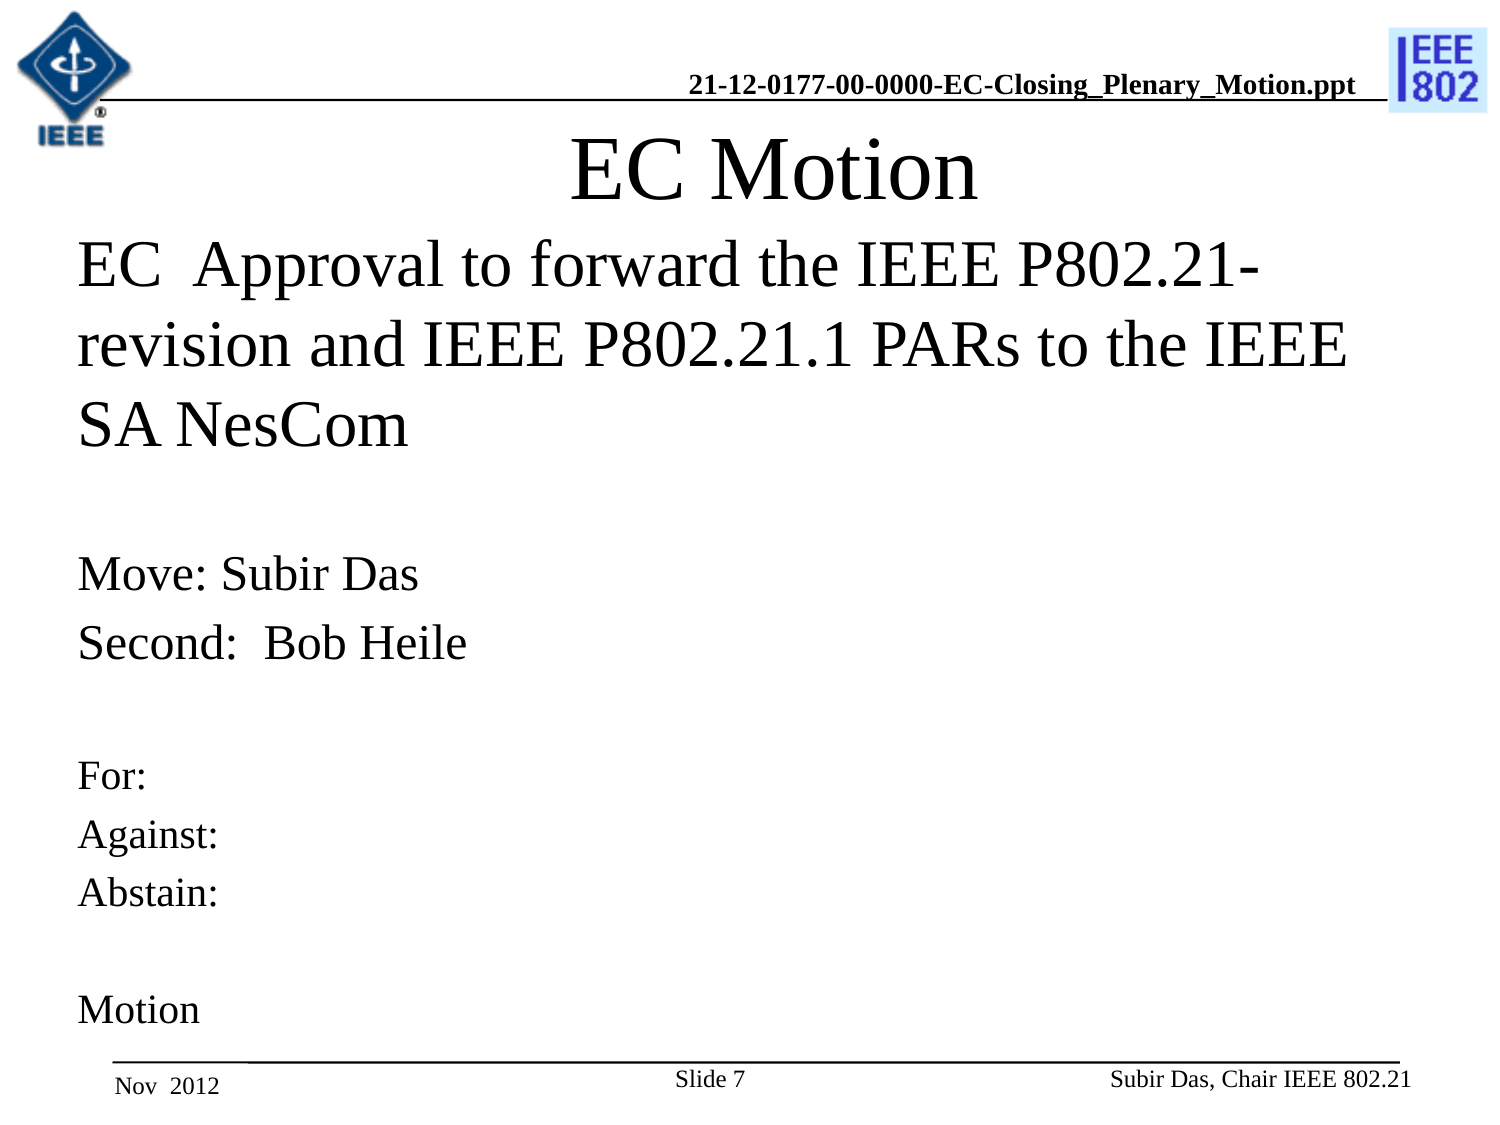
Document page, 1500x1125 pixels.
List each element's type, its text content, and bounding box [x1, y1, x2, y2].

picture [1374, 9, 1499, 138]
list EC Approval to forward the IEEE P802.21-revision and IEEE P802.21.1 PARs to the IEEE SA NesCom Move: Subir Das Second: Bob Heile For: Against: Abstain: Motion [62, 212, 1463, 1051]
footer Subir Das, Chair IEEE 802.21 [1092, 1061, 1413, 1093]
title EC Motion [99, 99, 1451, 226]
picture [12, 9, 137, 150]
text_box Slide 7 [675, 1062, 838, 1093]
text_box Nov 2012 [99, 1062, 263, 1098]
